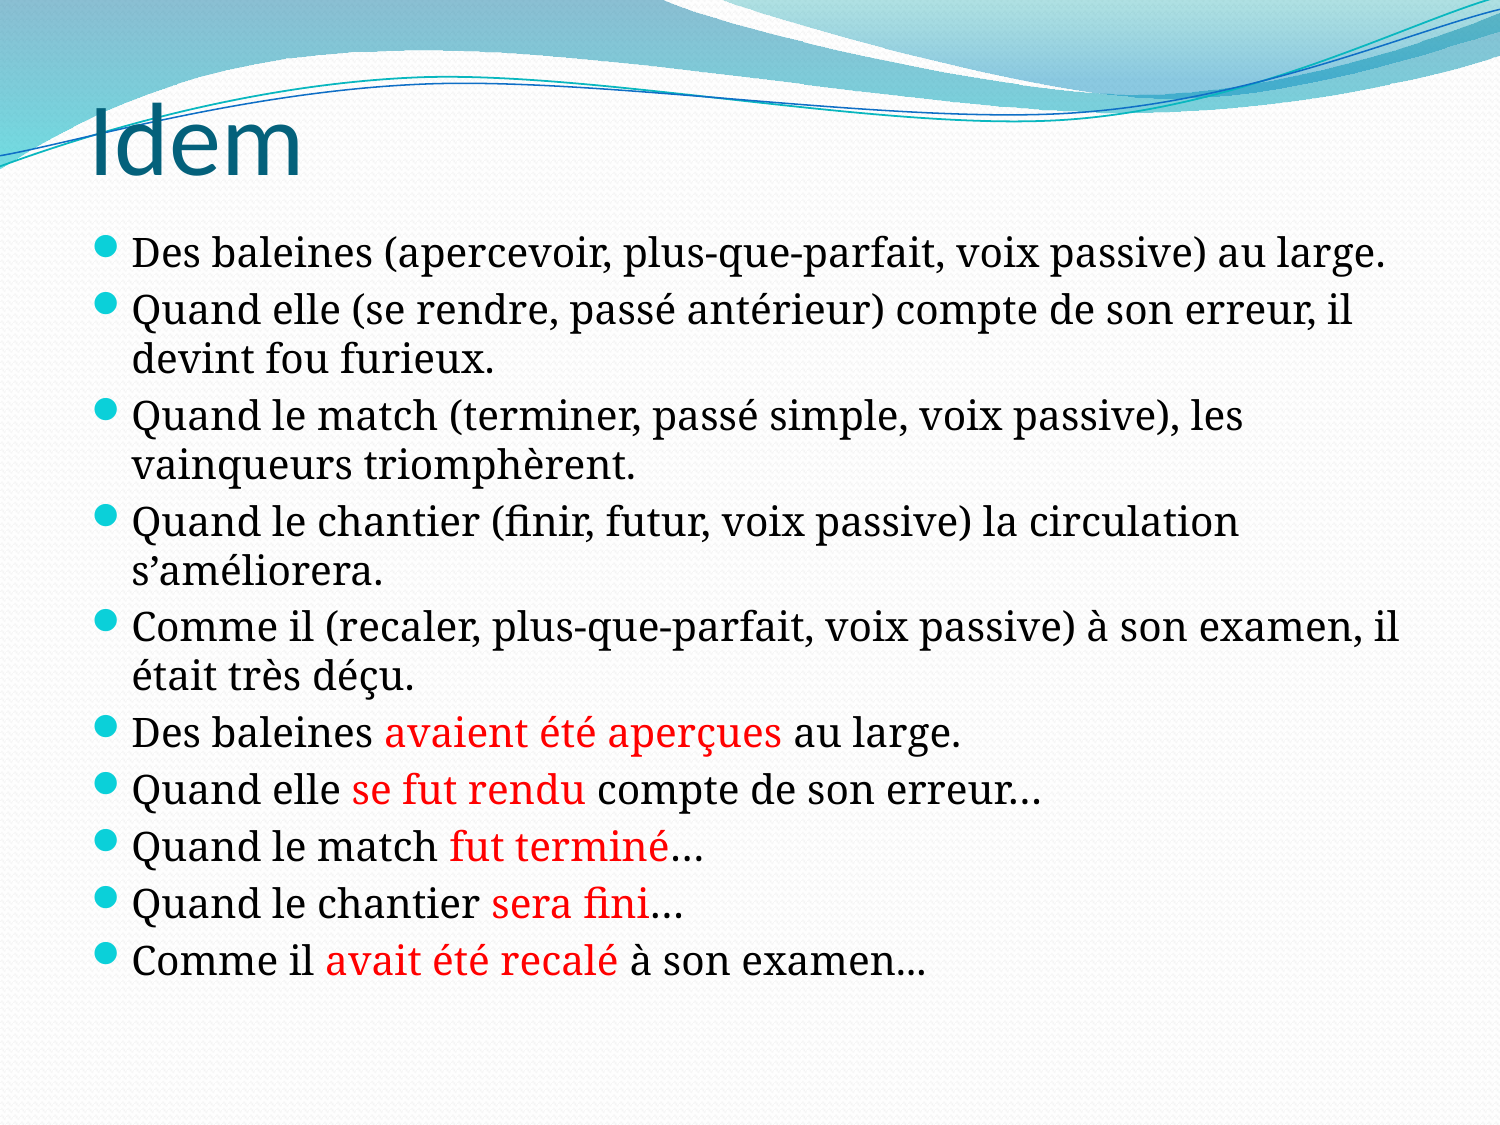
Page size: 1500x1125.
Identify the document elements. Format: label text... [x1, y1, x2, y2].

list Des baleines (apercevoir, plus-que-parfait, voix passive) au large. Quand elle (se rendre, passé antérieur) compte de son erreur, il devint fou furieux. Quand le match (terminer, passé simple, voix passive), les vainqueurs triomphèrent. Quand le chantier (finir, futur, voix passive) la circulation s’améliorera. Comme il (recaler, plus-que-parfait, voix passive) à son examen, il était très déçu. Des baleines avaient été aperçues au large. Quand elle se fut rendu compte de son erreur… Quand le match fut terminé… Quand le chantier sera fini… Comme il avait été recalé à son examen... [76, 219, 1425, 1038]
title Idem [88, 54, 1425, 197]
